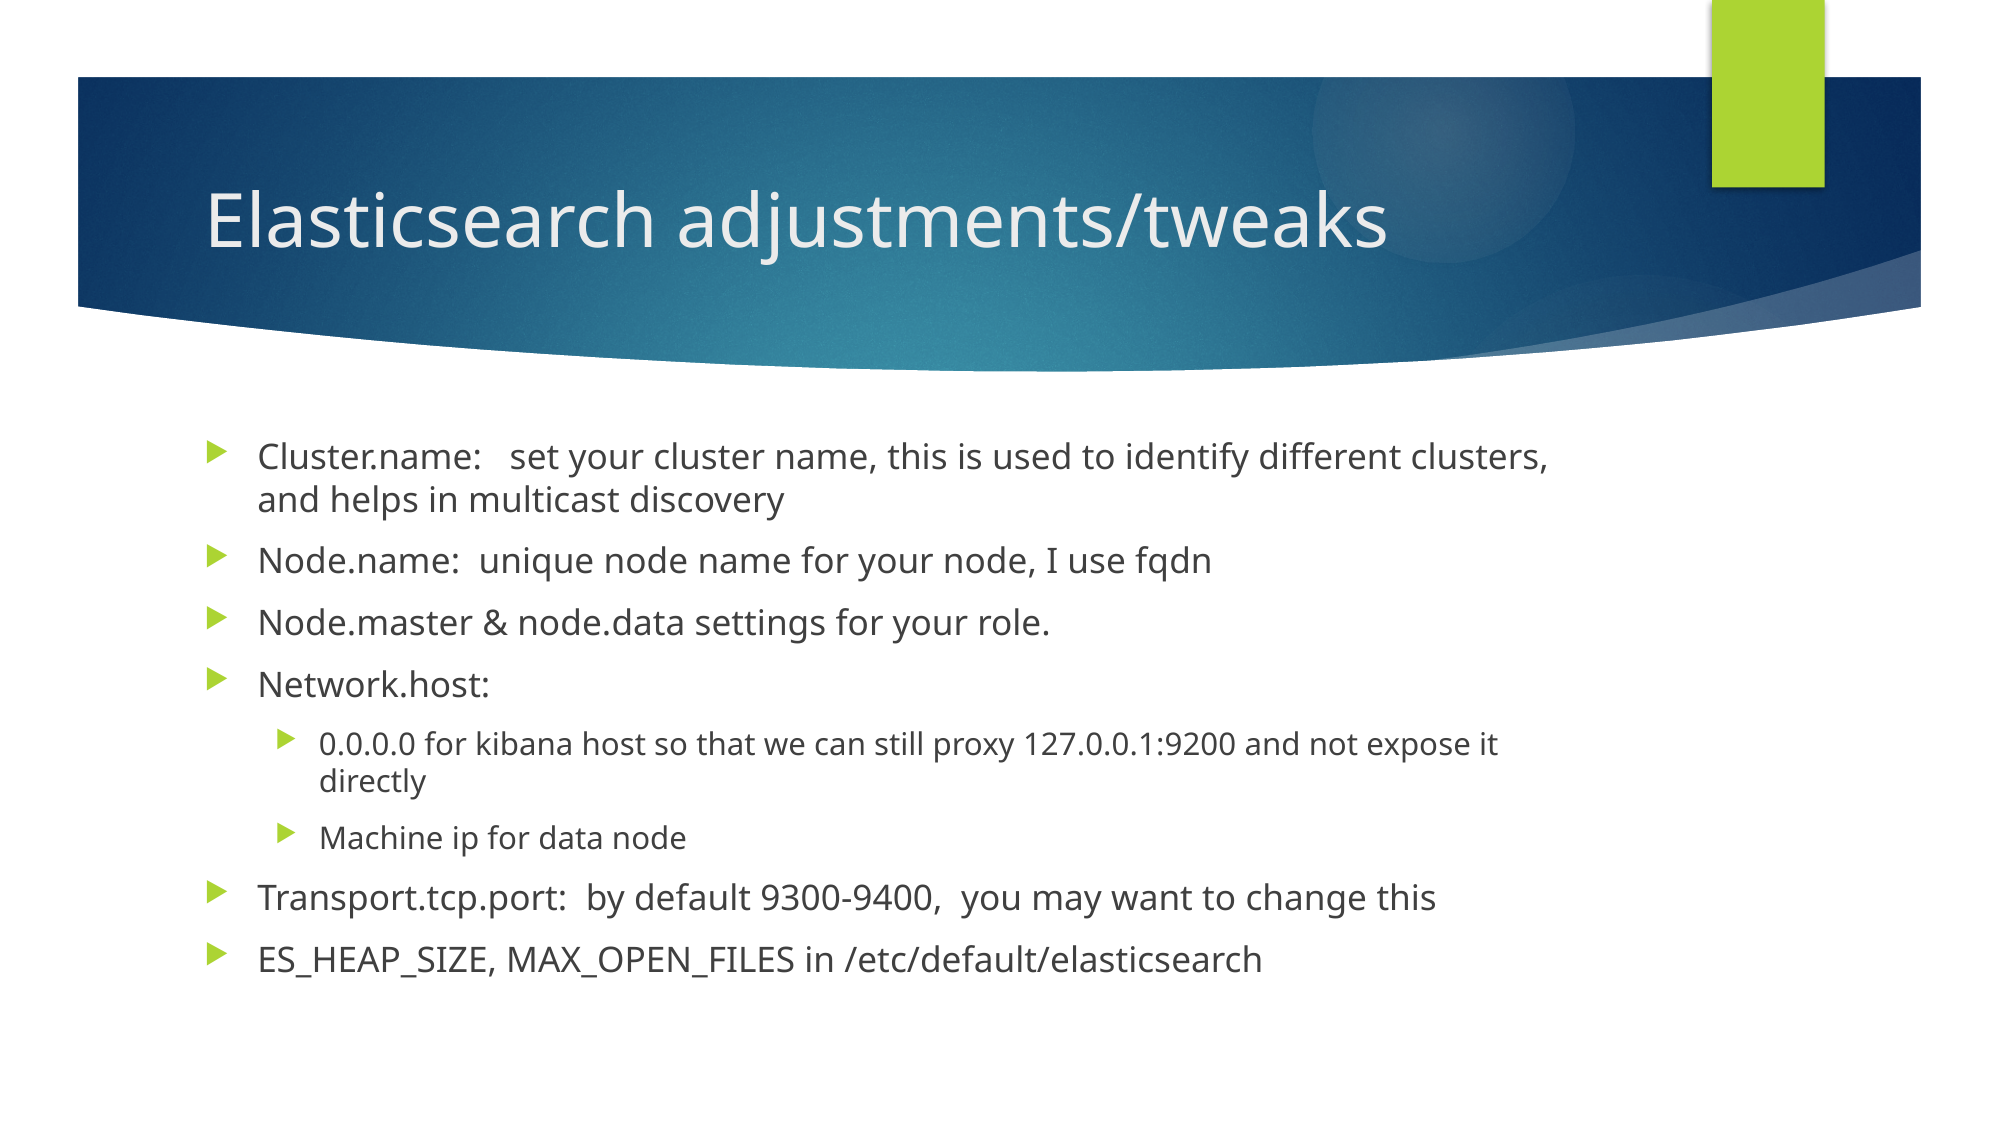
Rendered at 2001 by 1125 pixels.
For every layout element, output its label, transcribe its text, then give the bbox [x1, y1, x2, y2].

title Elasticsearch adjustments/tweaks [189, 159, 1627, 276]
list Cluster.name: set your cluster name, this is used to identify different clusters, and helps in multicast discovery Node.name: unique node name for your node, I use fqdn Node.master & node.data settings for your role. Network.host: 0.0.0.0 for kibana host so that we can still proxy 127.0.0.1:9200 and not expose it directly Machine ip for data node Transport.tcp.port: by default 9300-9400, you may want to change this ES_HEAP_SIZE, MAX_OPEN_FILES in /etc/default/elasticsearch [189, 427, 1627, 988]
